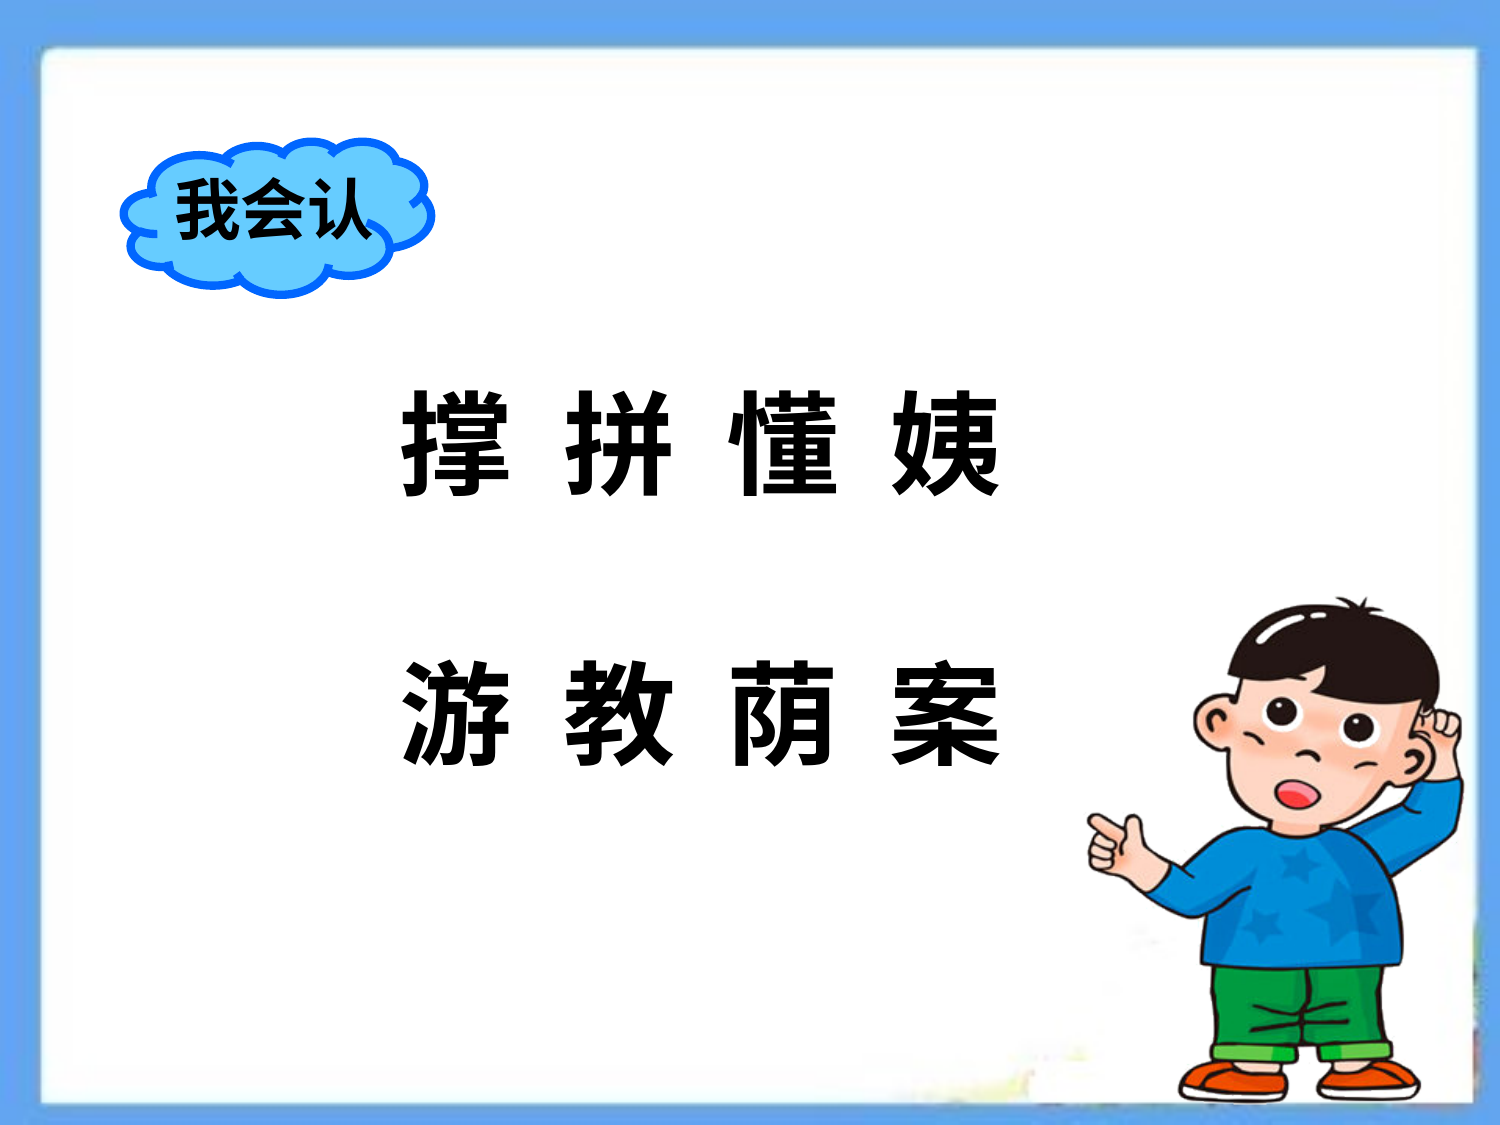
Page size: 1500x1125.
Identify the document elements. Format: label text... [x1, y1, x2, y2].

text_box 撑 拼 懂 姨 游 教 荫 案 [265, 366, 1137, 786]
picture [0, 0, 1500, 1125]
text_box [123, 140, 574, 295]
